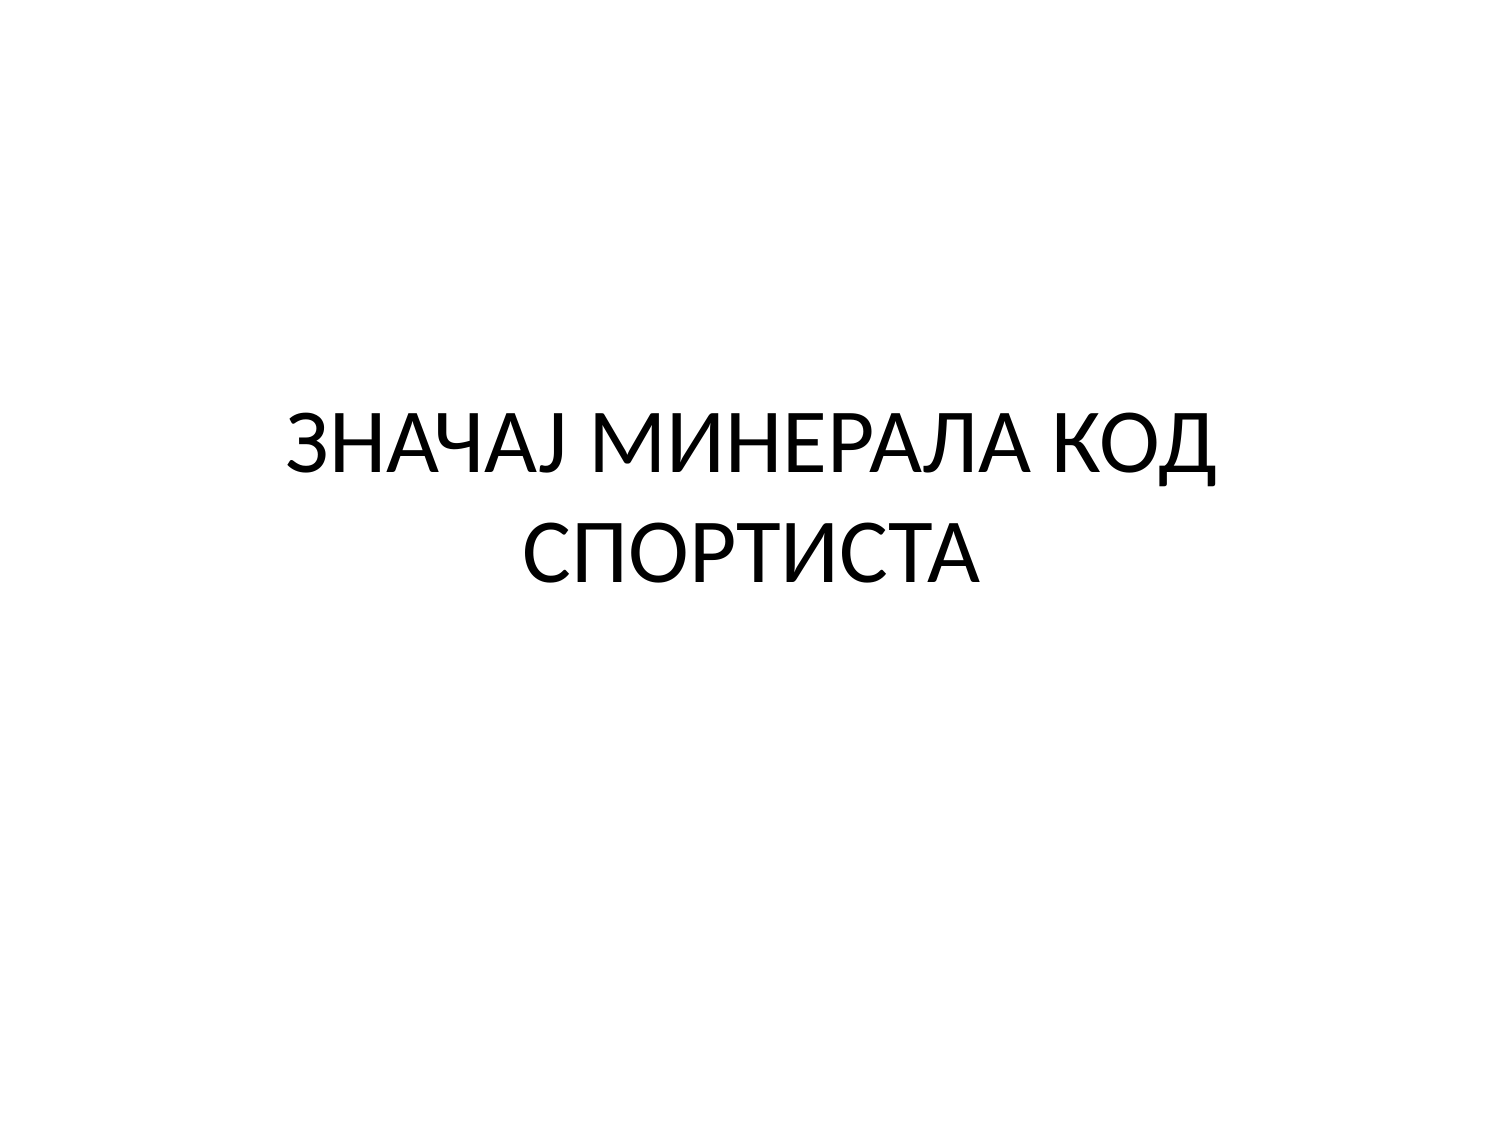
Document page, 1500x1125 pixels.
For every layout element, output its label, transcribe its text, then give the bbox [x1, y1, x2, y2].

title ЗНАЧАЈ МИНЕРАЛА КОД СПОРТИСТА [76, 397, 1427, 585]
